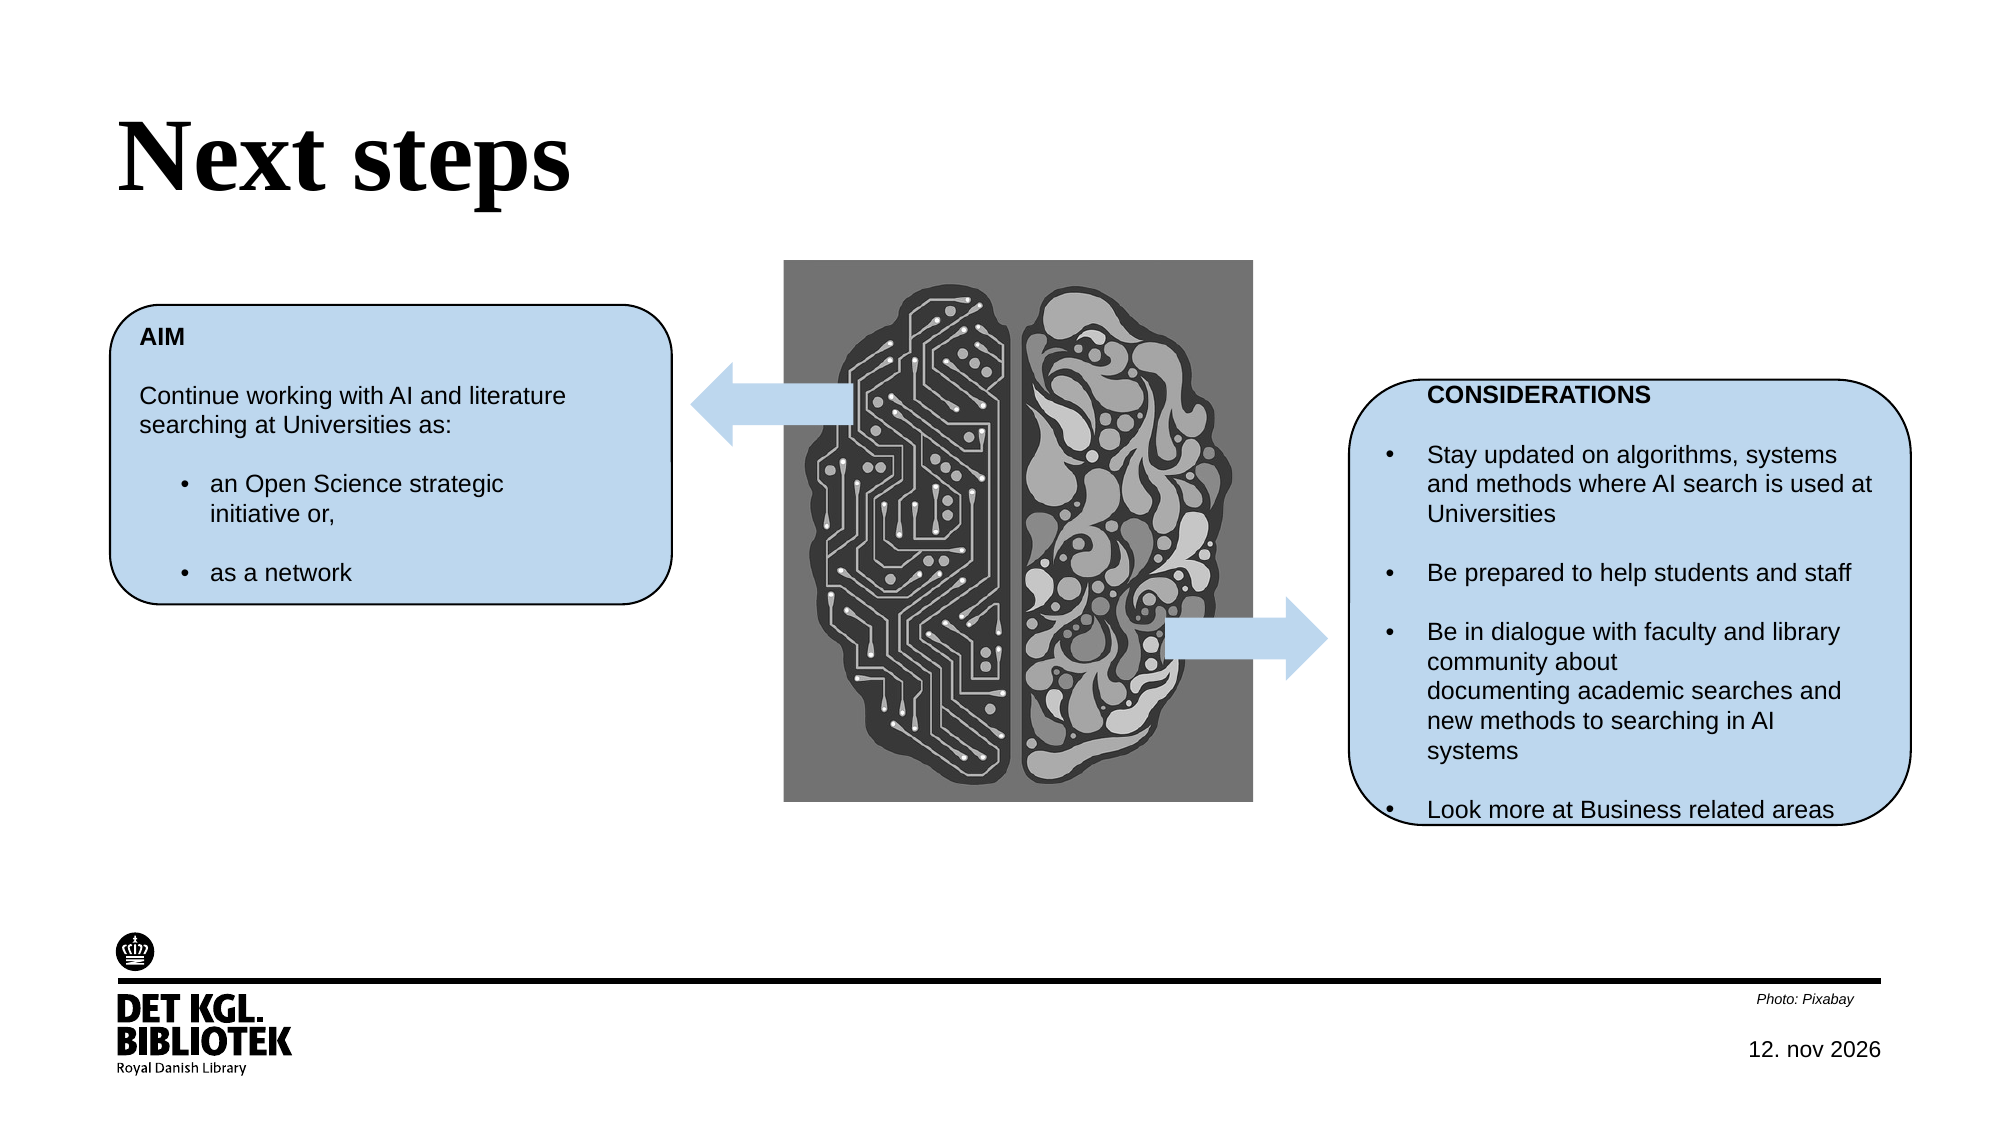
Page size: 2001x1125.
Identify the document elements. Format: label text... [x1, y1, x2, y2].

picture [783, 260, 1254, 804]
text_box [690, 362, 783, 447]
title Next steps [117, 107, 1507, 355]
text_box AIM Continue working with AI and literature searching at Universities as: an Open Science strategic initiative or, as a network [108, 303, 673, 606]
text_box [1254, 596, 1329, 681]
slide_number maj 2022 [1487, 1032, 1882, 1062]
text_box Photo: Pixabay [1756, 990, 2000, 1008]
text_box CONSIDERATIONS Stay updated on algorithms, systems and methods where AI search is used at Universities Be prepared to help students and staff Be in dialogue with faculty and library community about documenting academic searches and new methods to searching in AI systems Look more at Business related areas [1347, 378, 1912, 827]
